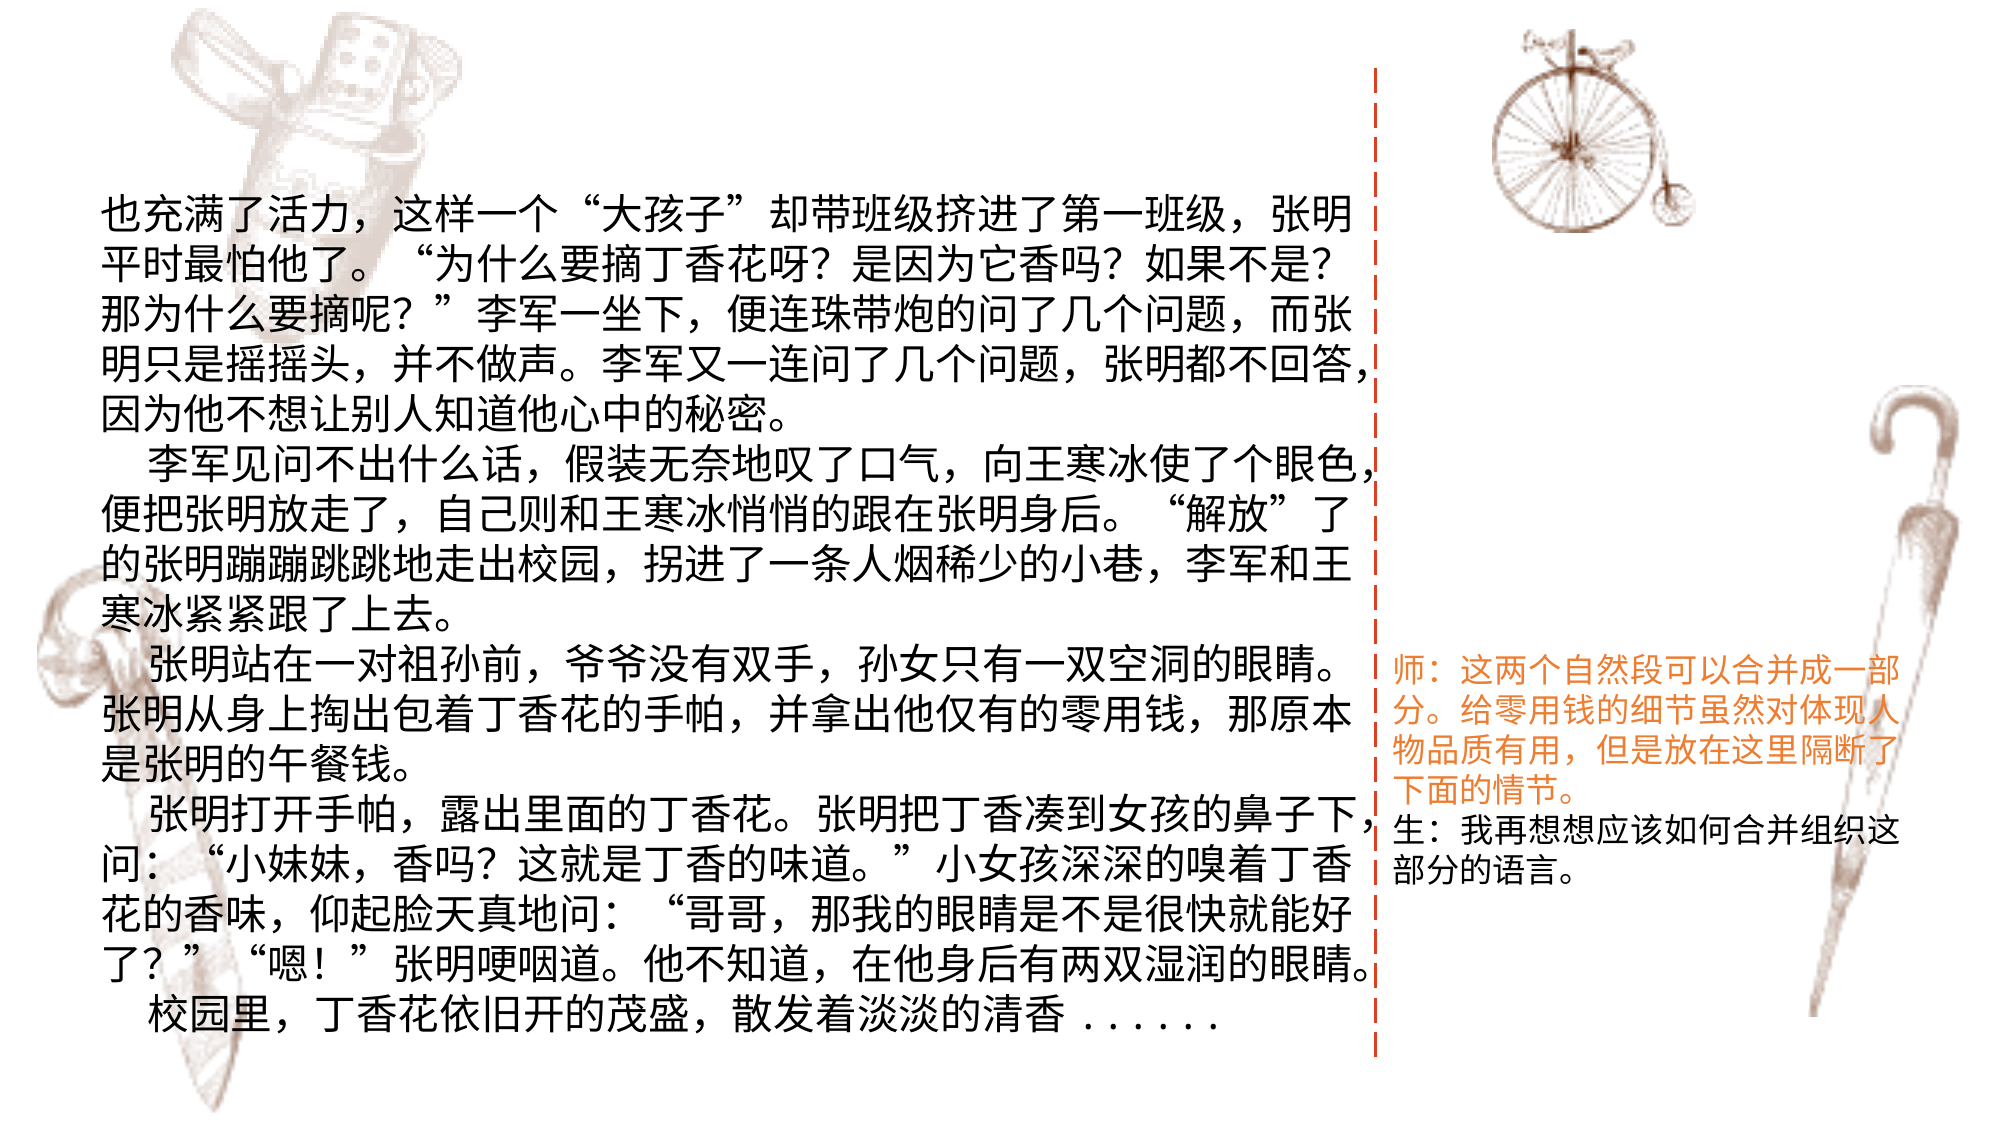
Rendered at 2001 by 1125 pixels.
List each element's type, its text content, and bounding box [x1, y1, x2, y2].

text_box 师：这两个自然段可以合并成一部分。给零用钱的细节虽然对体现人物品质有用，但是放在这里隔断了下面的情节。 生：我再想想应该如何合并组织这部分的语言。 [1378, 641, 1916, 896]
picture [37, 563, 247, 1117]
text_box 也充满了活力，这样一个“大孩子”却带班级挤进了第一班级，张明平时最怕他了。“为什么要摘丁香花呀？是因为它香吗？如果不是？那为什么要摘呢？”李军一坐下，便连珠带炮的问了几个问题，而张明只是摇摇头，并不做声。李军又一连问了几个问题，张明都不回答，因为他不想让别人知道他心中的秘密。 李军见问不出什么话，假装无奈地叹了口气，向王寒冰使了个眼色，便把张明放走了，自己则和王寒冰悄悄的跟在张明身后。“解放”了的张明蹦蹦跳跳地走出校园，拐进了一条人烟稀少的小巷，李军和王寒冰紧紧跟了上去。 张明站在一对祖孙前，爷爷没有双手，孙女只有一双空洞的眼睛。张明从身上掏出包着丁香花的手帕，并拿出他仅有的零用钱，那原本是张明的午餐钱。 张明打开手帕，露出里面的丁香花。张明把丁香凑到女孩的鼻子下，问：“小妹妹，香吗？这就是丁香的味道。”小女孩深深的嗅着丁香花的香味，仰起脸天真地问：“哥哥，那我的眼睛是不是很快就能好了？”“嗯！”张明哽咽道。他不知道，在他身后有两双湿润的眼睛。 校园里，丁香花依旧开的茂盛，散发着淡淡的清香...... [85, 180, 1375, 1046]
picture [1808, 385, 1963, 1017]
picture [1492, 29, 1696, 233]
picture [171, 8, 462, 180]
